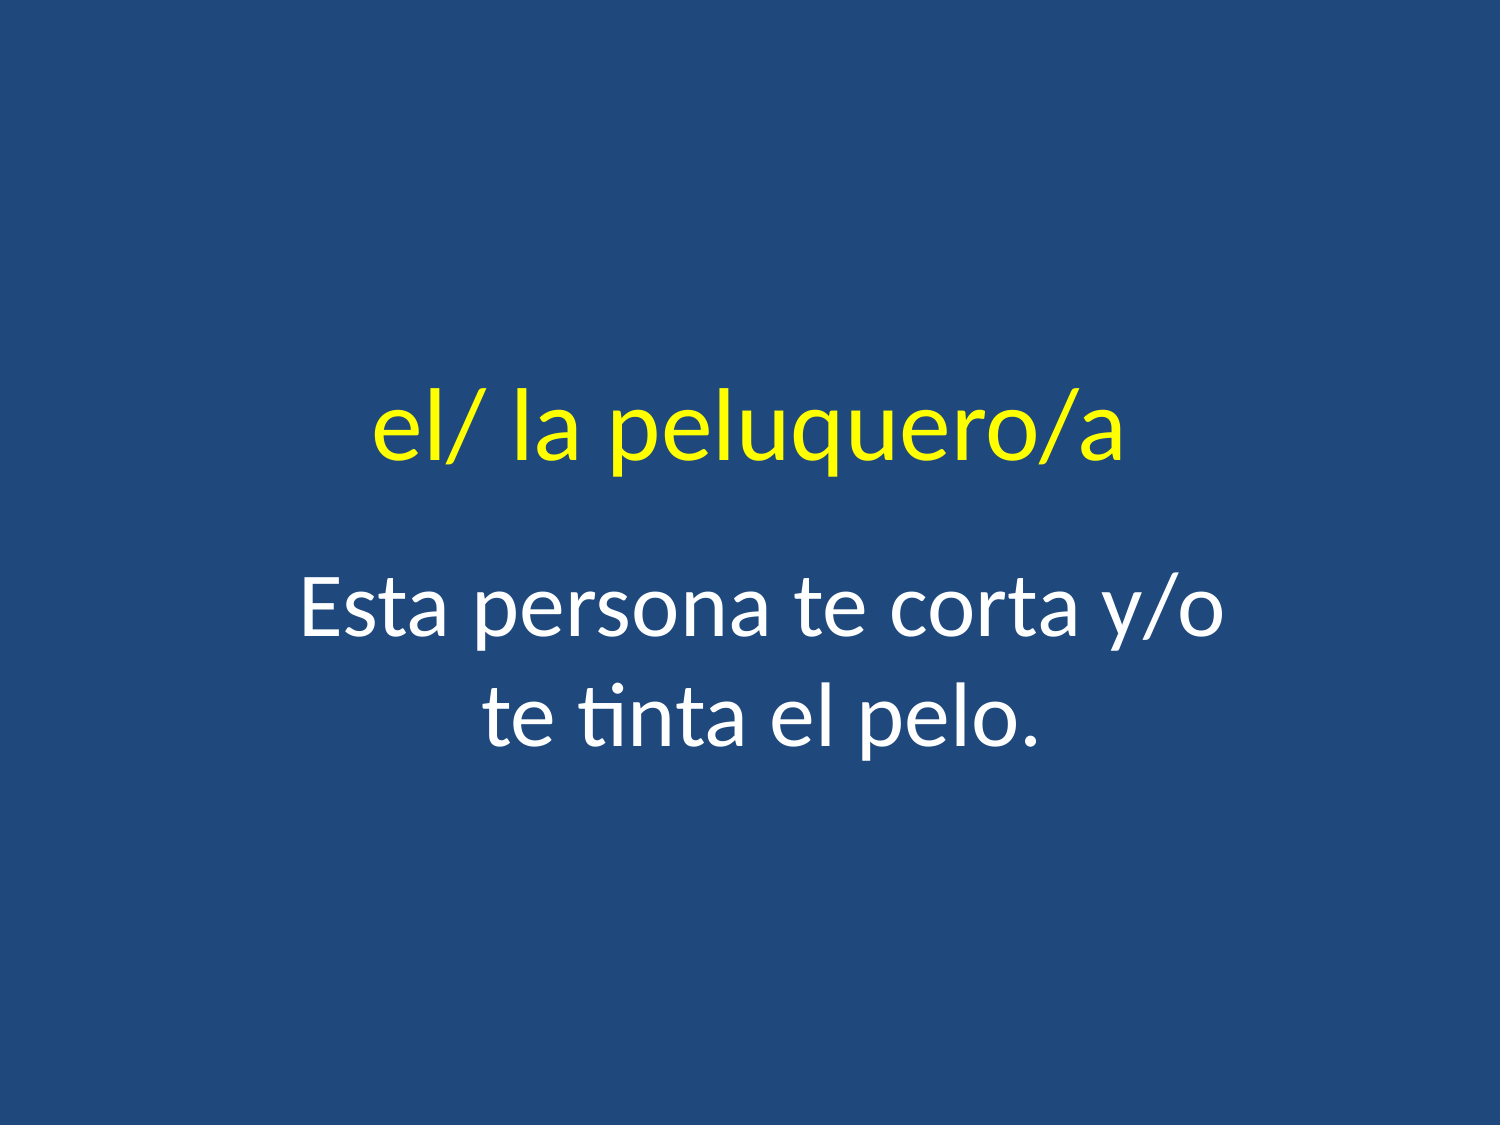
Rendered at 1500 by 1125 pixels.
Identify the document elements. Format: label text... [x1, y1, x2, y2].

subtitle Esta persona te corta y/o te tinta el pelo. [249, 537, 1275, 925]
title el/ la peluquero/a [112, 349, 1388, 591]
